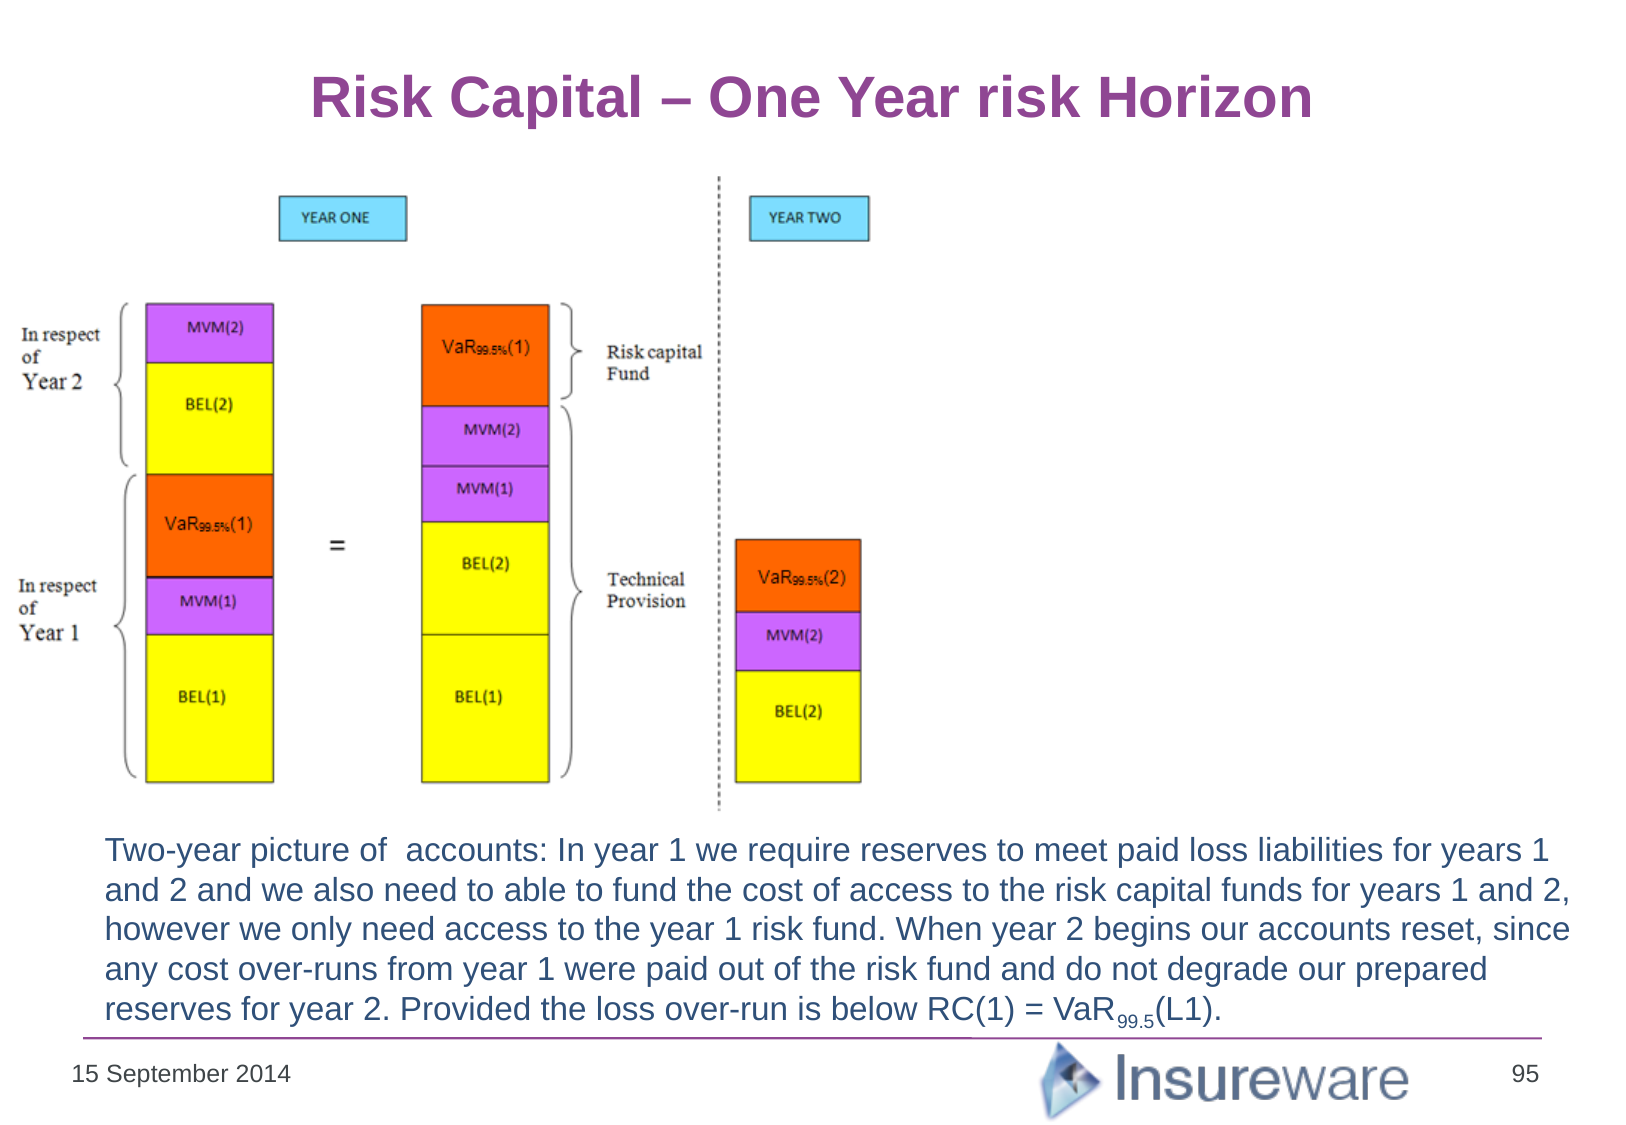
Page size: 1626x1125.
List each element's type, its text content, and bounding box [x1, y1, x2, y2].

text_box Two-year picture of accounts: In year 1 we require reserves to meet paid loss liabilities for years 1 and 2 and we also need to able to fund the cost of access to the risk capital funds for years 1 and 2, however we only need access to the year 1 risk fund. When year 2 begins our accounts reset, since any cost over-runs from year 1 were paid out of the risk fund and do not degrade our prepared reserves for year 2. Provided the loss over-run is below RC(1) = VaR99.5(L1). [89, 820, 1625, 1041]
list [0, 175, 900, 826]
picture [1036, 1041, 1416, 1125]
title Risk Capital – One Year risk Horizon [75, 0, 1550, 188]
slide_number 95 [1439, 1050, 1555, 1106]
